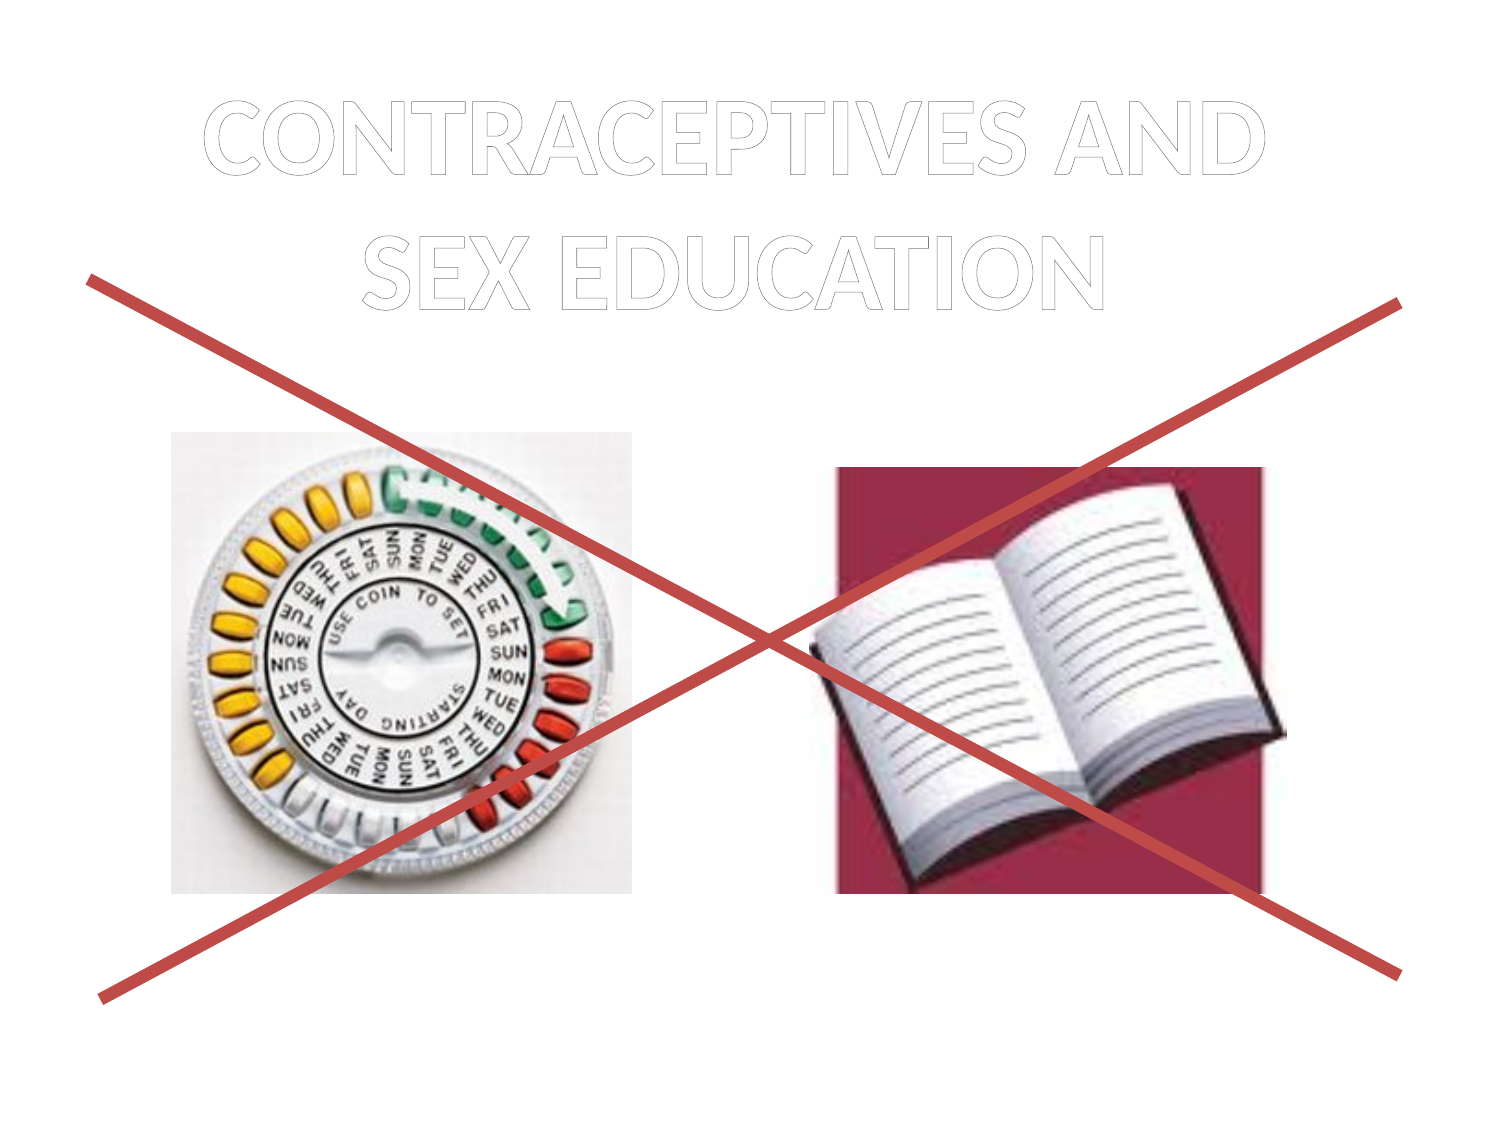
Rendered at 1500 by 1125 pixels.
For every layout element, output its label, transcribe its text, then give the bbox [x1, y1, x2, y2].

text_box CONTRACEPTIVES AND SEX EDUCATION [123, 54, 1347, 277]
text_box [100, 302, 1400, 1000]
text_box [88, 278, 1400, 977]
